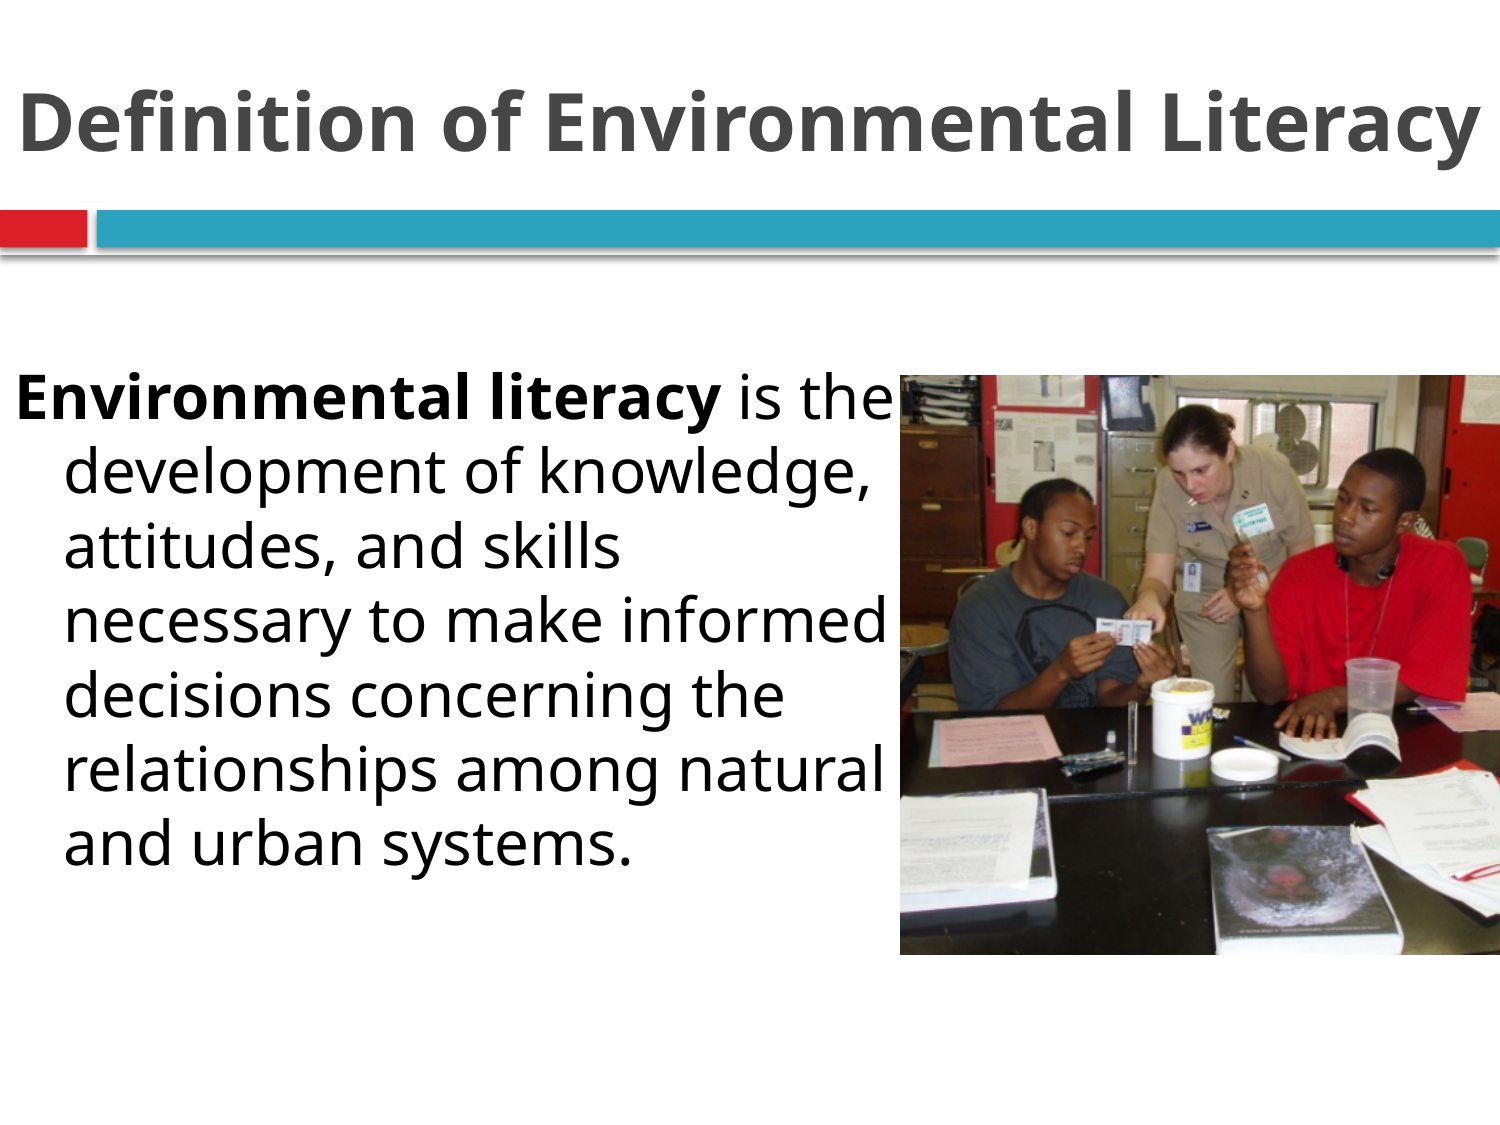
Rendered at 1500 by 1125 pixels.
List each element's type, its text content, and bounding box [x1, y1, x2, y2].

picture [899, 374, 1500, 955]
list Environmental literacy is the development of knowledge, attitudes, and skills necessary to make informed decisions concerning the relationships among natural and urban systems. [0, 350, 913, 963]
title Definition of Environmental Literacy [0, 24, 1500, 213]
